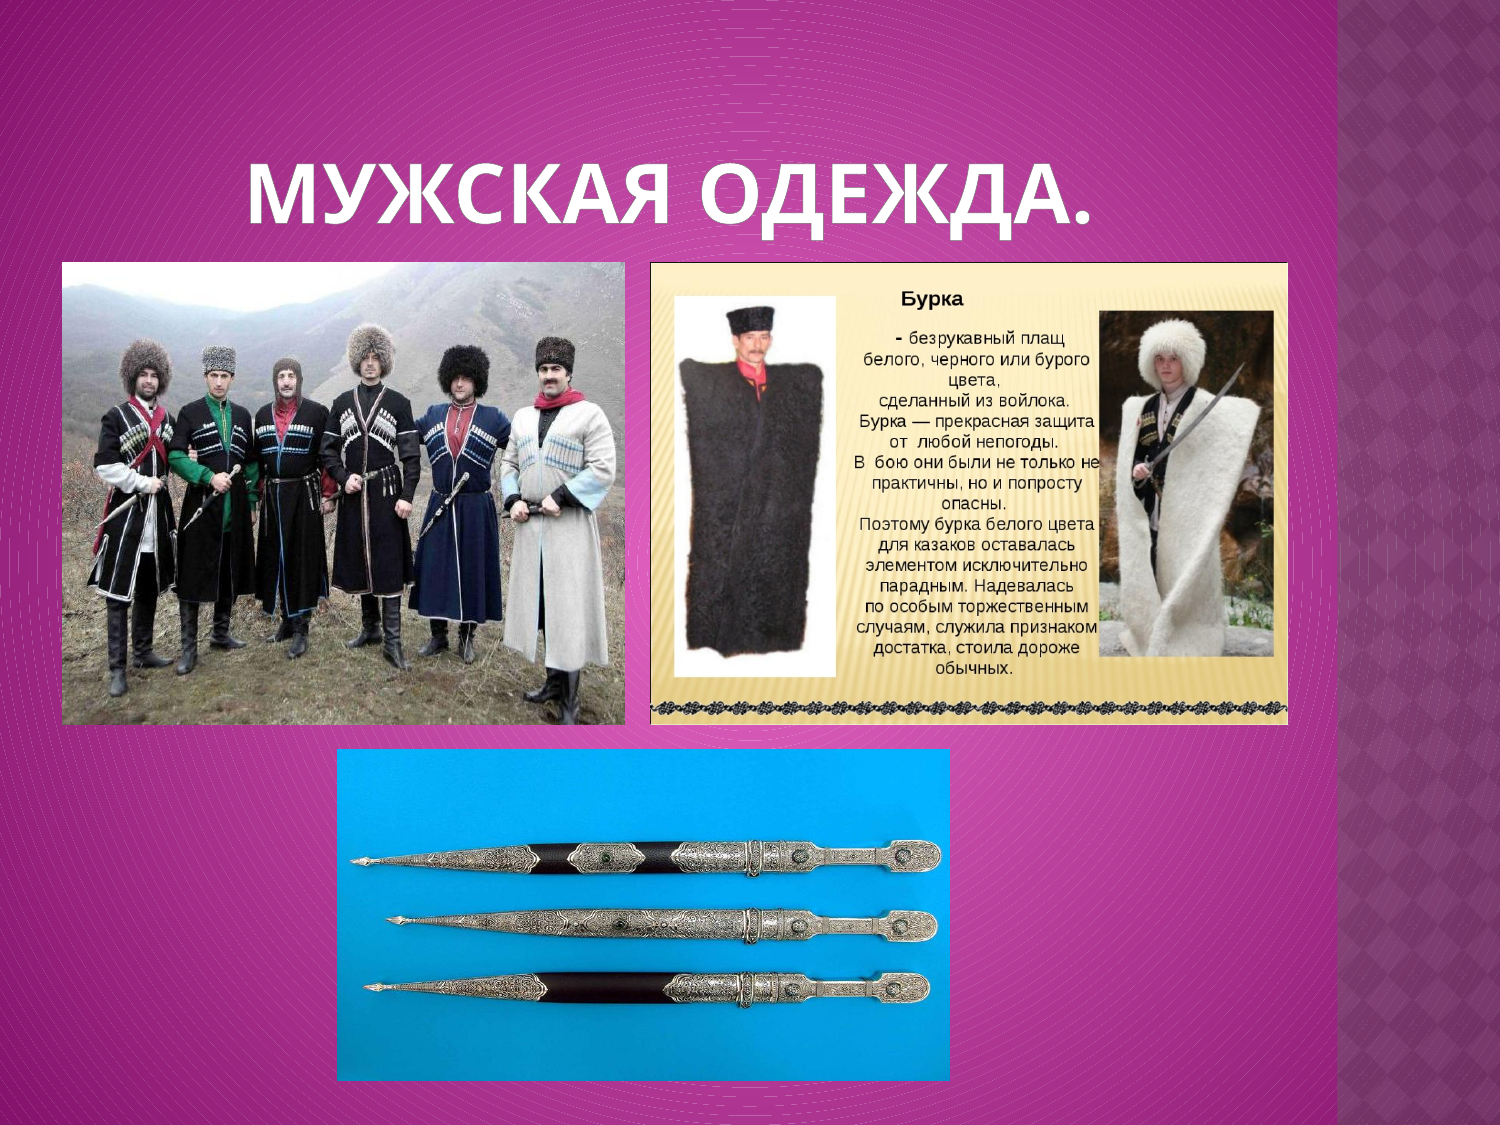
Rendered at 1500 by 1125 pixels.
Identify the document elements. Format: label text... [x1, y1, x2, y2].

picture [384, 907, 939, 945]
picture [350, 840, 942, 877]
title Мужская одежда. [75, 52, 1263, 240]
picture [363, 971, 930, 1008]
picture [649, 261, 1288, 726]
picture [62, 261, 626, 726]
